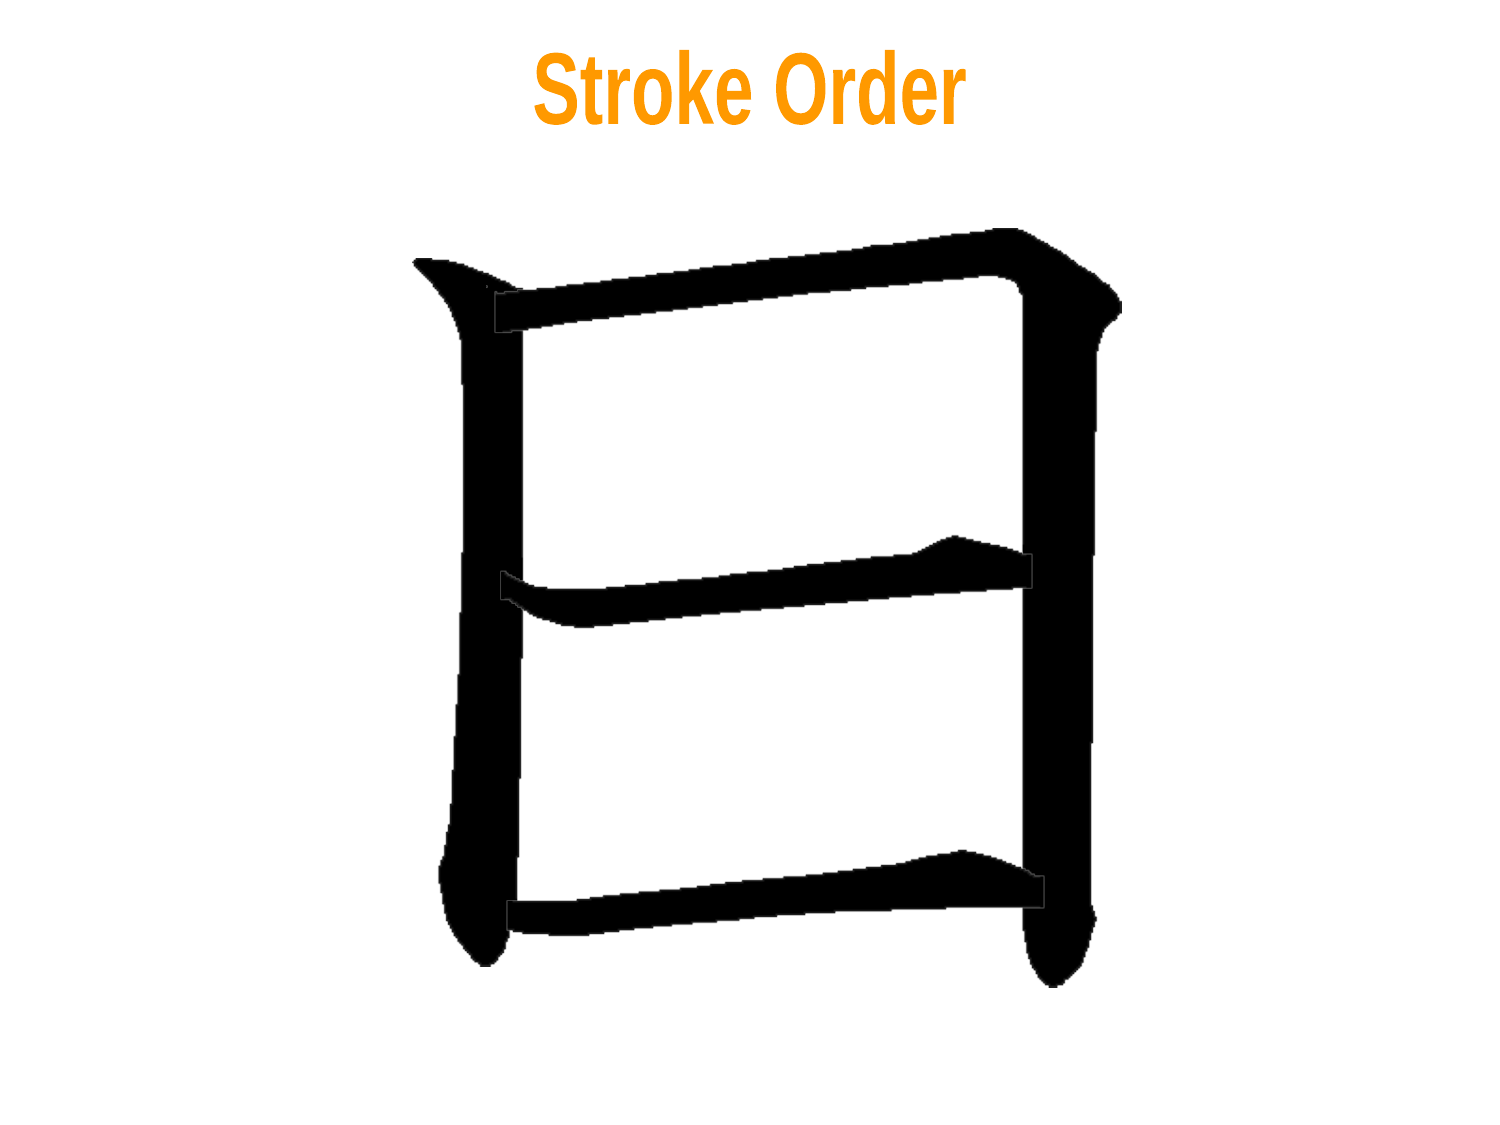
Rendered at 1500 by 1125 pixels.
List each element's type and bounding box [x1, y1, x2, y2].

picture [412, 227, 1123, 988]
